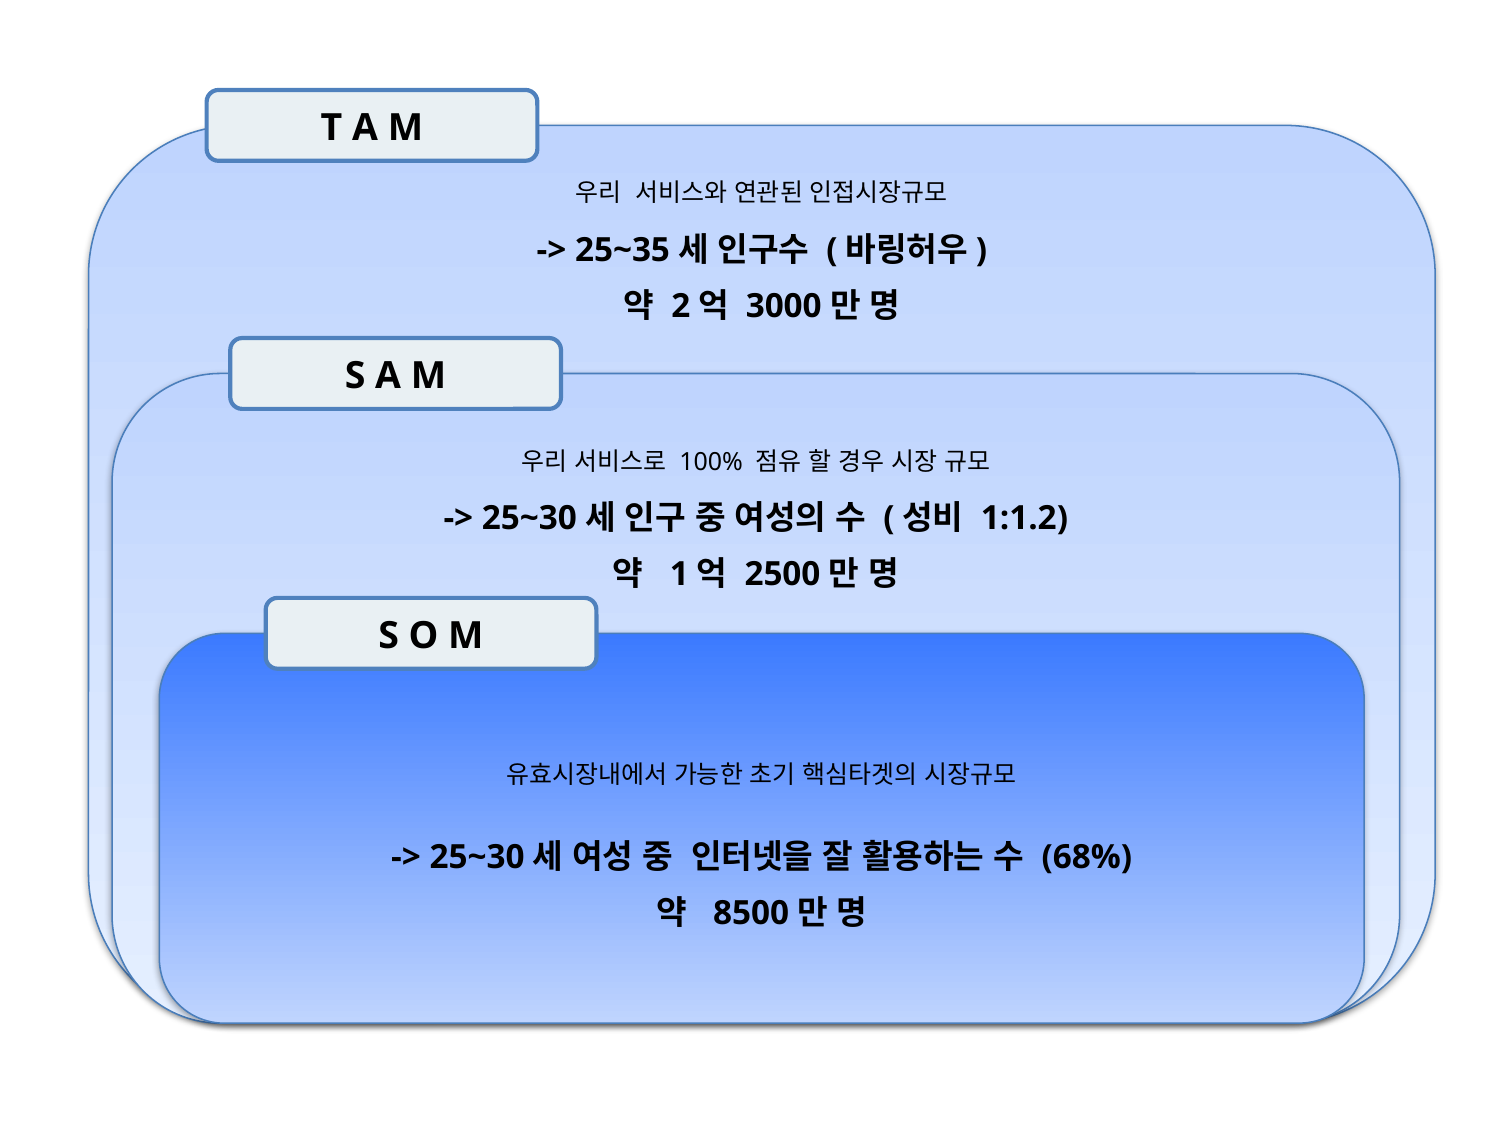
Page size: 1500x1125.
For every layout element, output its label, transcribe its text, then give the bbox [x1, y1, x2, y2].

text_box 우리 서비스와 연관된 인접시장규모 -> 25~35세 인구수 (바링허우) 약 2억 3000만 명 [87, 124, 1436, 1000]
text_box 유효시장내에서 가능한 초기 핵심타겟의 시장규모 -> 25~30세 여성 중 인터넷을 잘 활용하는 수 (68%) 약 8500만 명 [158, 632, 1365, 1024]
text_box S A M [228, 335, 564, 411]
text_box S O M [263, 595, 599, 671]
text_box T A M [204, 87, 540, 163]
text_box 우리 서비스로 100% 점유 할 경우 시장 규모 -> 25~30세 인구 중 여성의 수 (성비 1:1.2) 약 1억 2500만 명 [111, 372, 1401, 1017]
